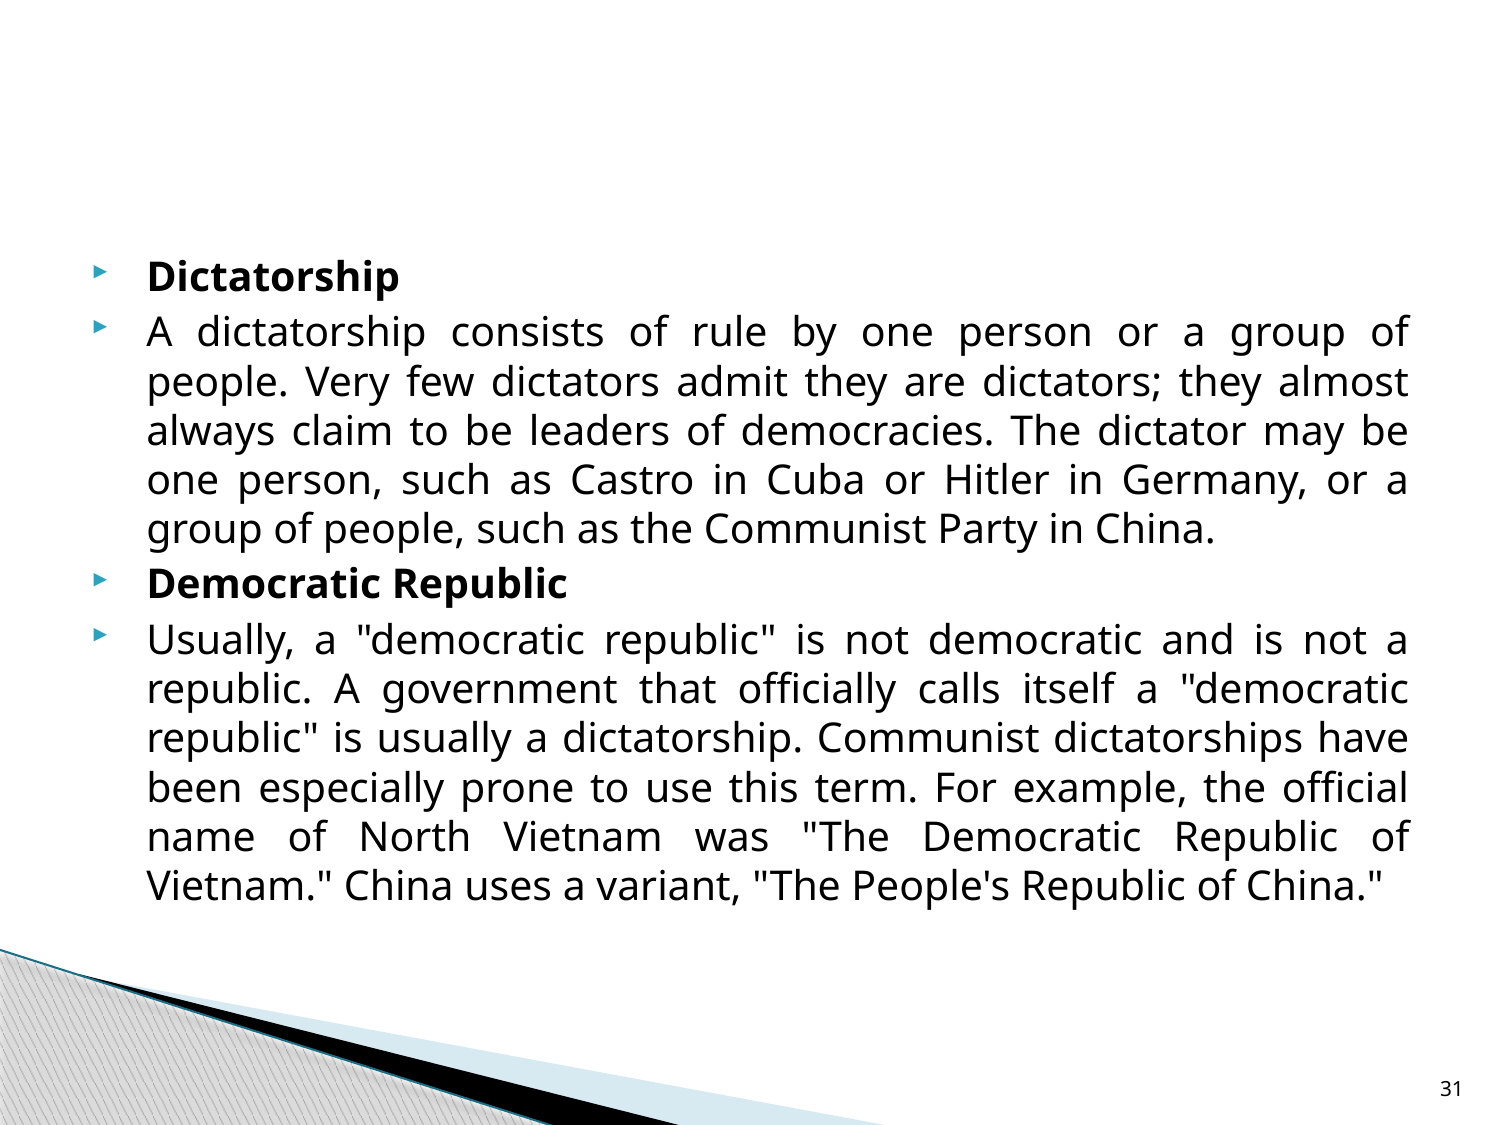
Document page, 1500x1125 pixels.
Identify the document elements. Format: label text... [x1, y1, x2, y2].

slide_number 31 [1418, 1051, 1479, 1112]
list Dictatorship A dictatorship consists of rule by one person or a group of people. Very few dictators admit they are dictators; they almost always claim to be leaders of democracies. The dictator may be one person, such as Castro in Cuba or Hitler in Germany, or a group of people, such as the Communist Party in China. Democratic Republic Usually, a "democratic republic" is not democratic and is not a republic. A government that officially calls itself a "democratic republic" is usually a dictatorship. Communist dictatorships have been especially prone to use this term. For example, the official name of North Vietnam was "The Democratic Republic of Vietnam." China uses a variant, "The People's Republic of China." [75, 243, 1425, 986]
